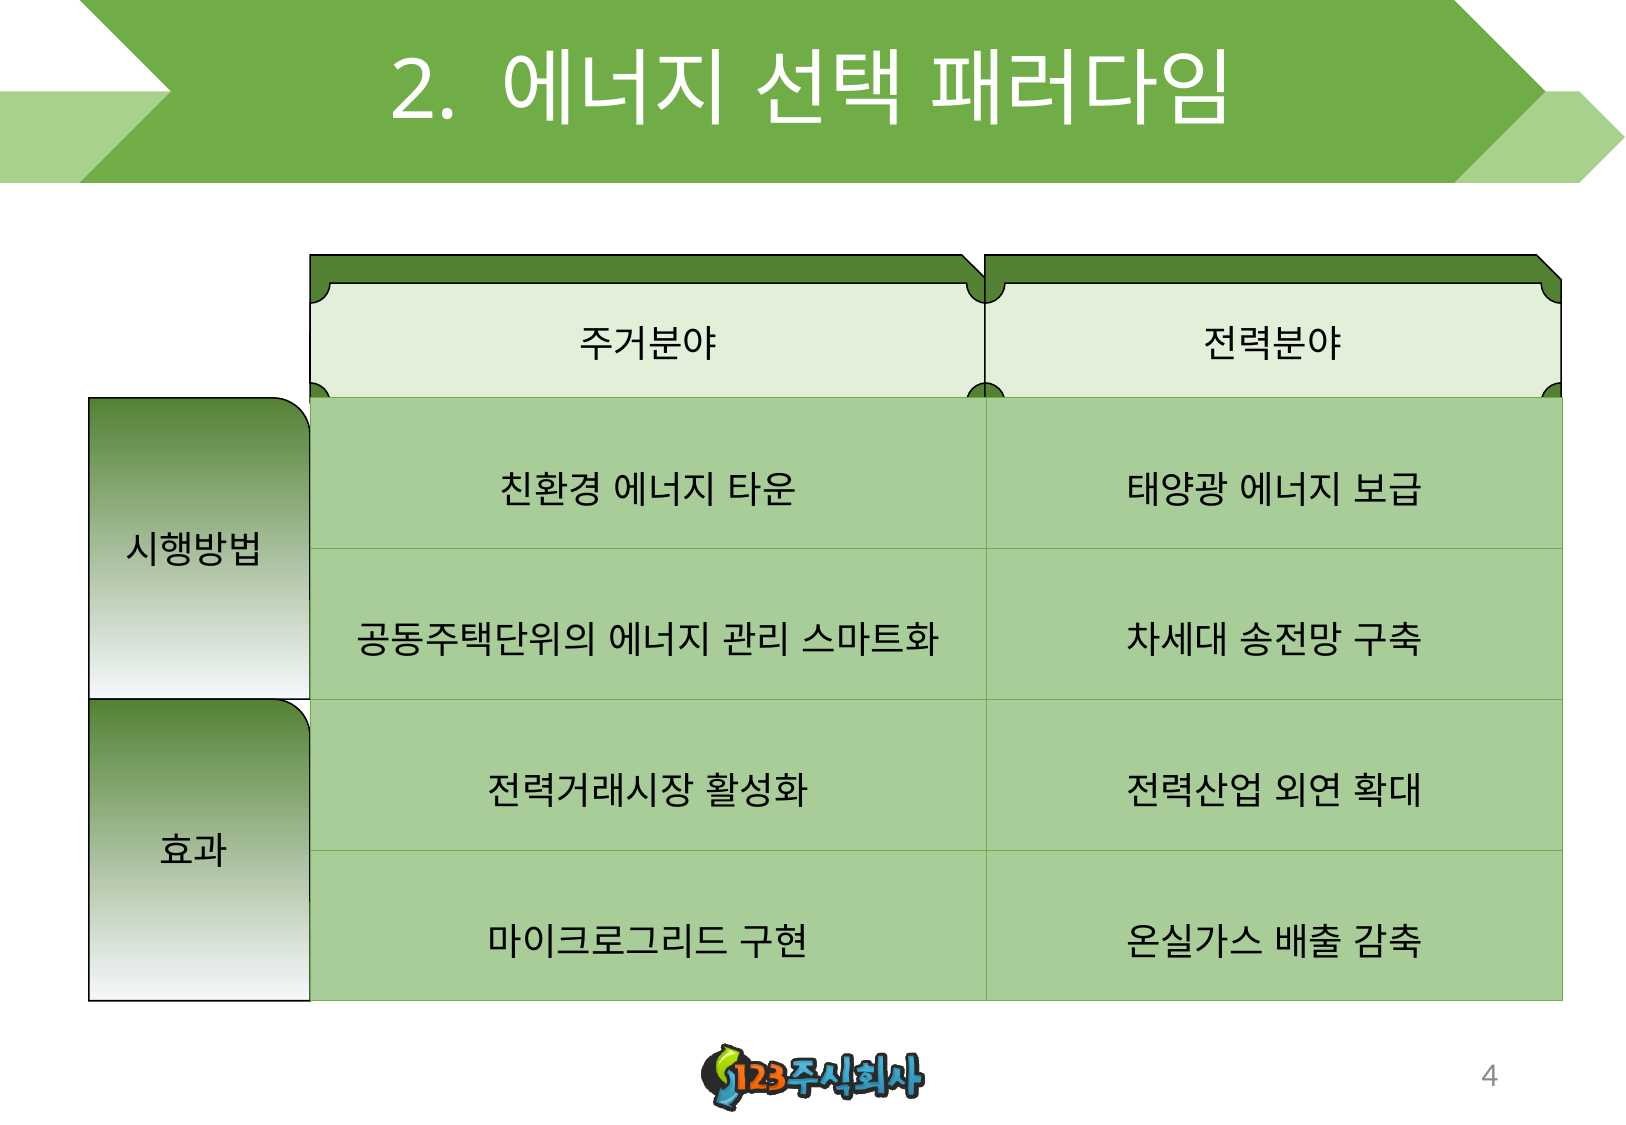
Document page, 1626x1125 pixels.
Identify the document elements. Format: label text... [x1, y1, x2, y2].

title 2. 에너지 선택 패러다임 [0, 0, 1625, 183]
text_box 시행방법 [87, 396, 310, 701]
picture [690, 1031, 935, 1122]
table_cell 공동주택단위의 에너지 관리 스마트화 [311, 549, 986, 699]
table_cell 마이크로그리드 구현 [311, 851, 986, 1000]
text_box 주거분야 [308, 282, 983, 397]
table_cell 전력거래시장 활성화 [311, 700, 986, 850]
text_box [309, 253, 983, 302]
table_header 친환경 에너지 타운 [311, 398, 986, 548]
table_cell 차세대 송전망 구축 [987, 549, 1562, 699]
text_box [1544, 384, 1563, 397]
text_box [983, 253, 1563, 302]
table_cell 온실가스 배출 감축 [987, 851, 1562, 1000]
text_box [970, 385, 983, 397]
slide_number 4 [1147, 1042, 1514, 1103]
table_cell 전력산업 외연 확대 [987, 700, 1562, 850]
text_box 효과 [87, 698, 312, 1002]
text_box 전력분야 [983, 282, 1563, 397]
text_box [309, 384, 327, 397]
text_box [983, 384, 1002, 397]
table_header 태양광 에너지 보급 [987, 398, 1562, 548]
